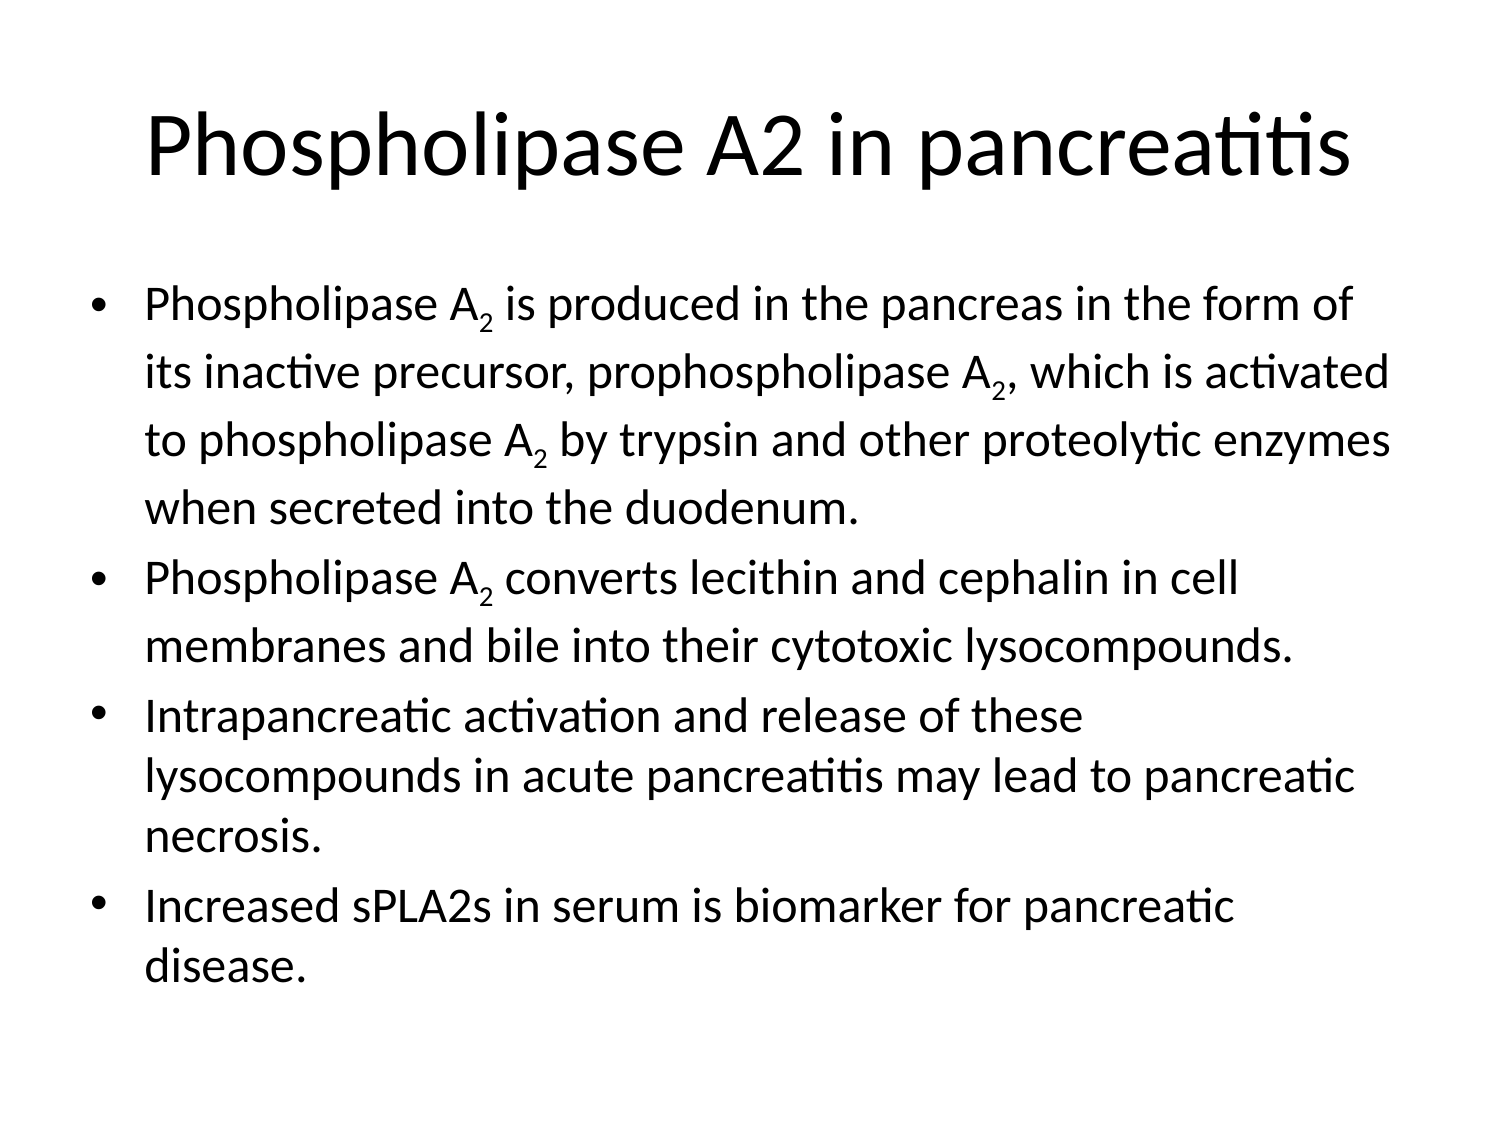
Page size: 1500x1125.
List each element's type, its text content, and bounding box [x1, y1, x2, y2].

list Phospholipase A2 is produced in the pancreas in the form of its inactive precursor, prophospholipase A2, which is activated to phospholipase A2 by trypsin and other proteolytic enzymes when secreted into the duodenum. Phospholipase A2 converts lecithin and cephalin in cell membranes and bile into their cytotoxic lysocompounds. Intrapancreatic activation and release of these lysocompounds in acute pancreatitis may lead to pancreatic necrosis. Increased sPLA2s in serum is biomarker for pancreatic disease. [75, 262, 1425, 1005]
title Phospholipase A2 in pancreatitis [75, 45, 1425, 233]
